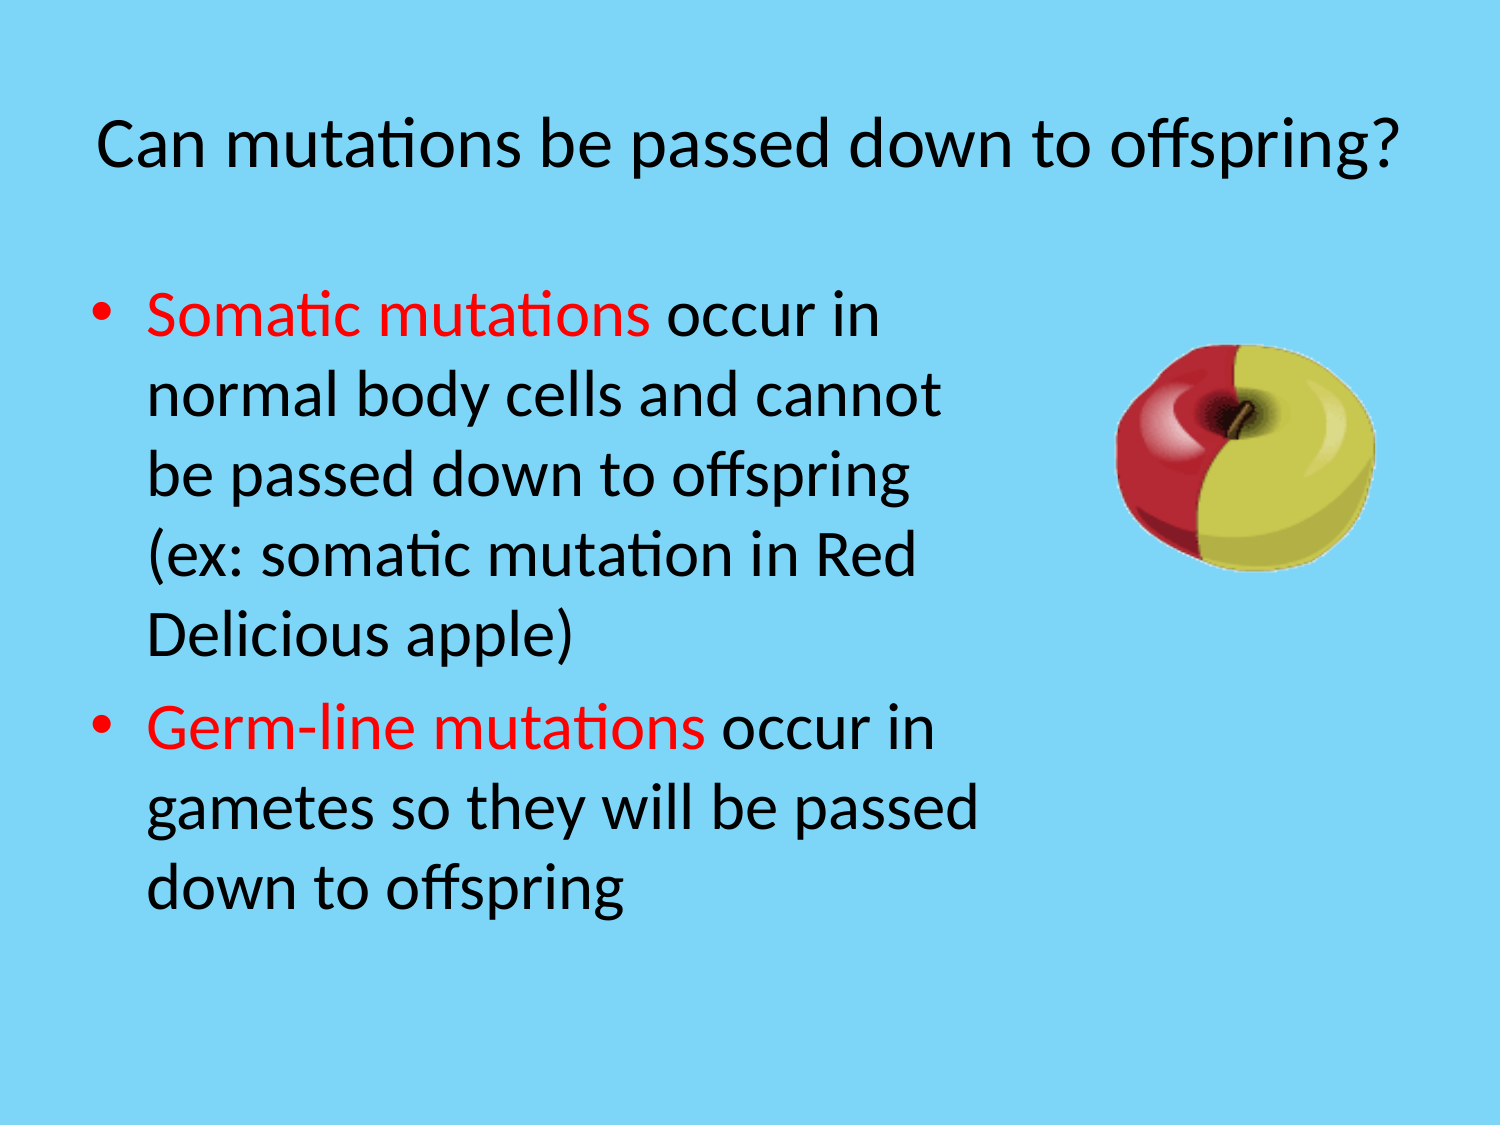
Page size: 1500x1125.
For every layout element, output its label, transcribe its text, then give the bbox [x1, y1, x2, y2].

list Somatic mutations occur in normal body cells and cannot be passed down to offspring (ex: somatic mutation in Red Delicious apple) Germ-line mutations occur in gametes so they will be passed down to offspring [75, 262, 1038, 1050]
picture [1099, 337, 1392, 588]
title Can mutations be passed down to offspring? [75, 45, 1425, 233]
